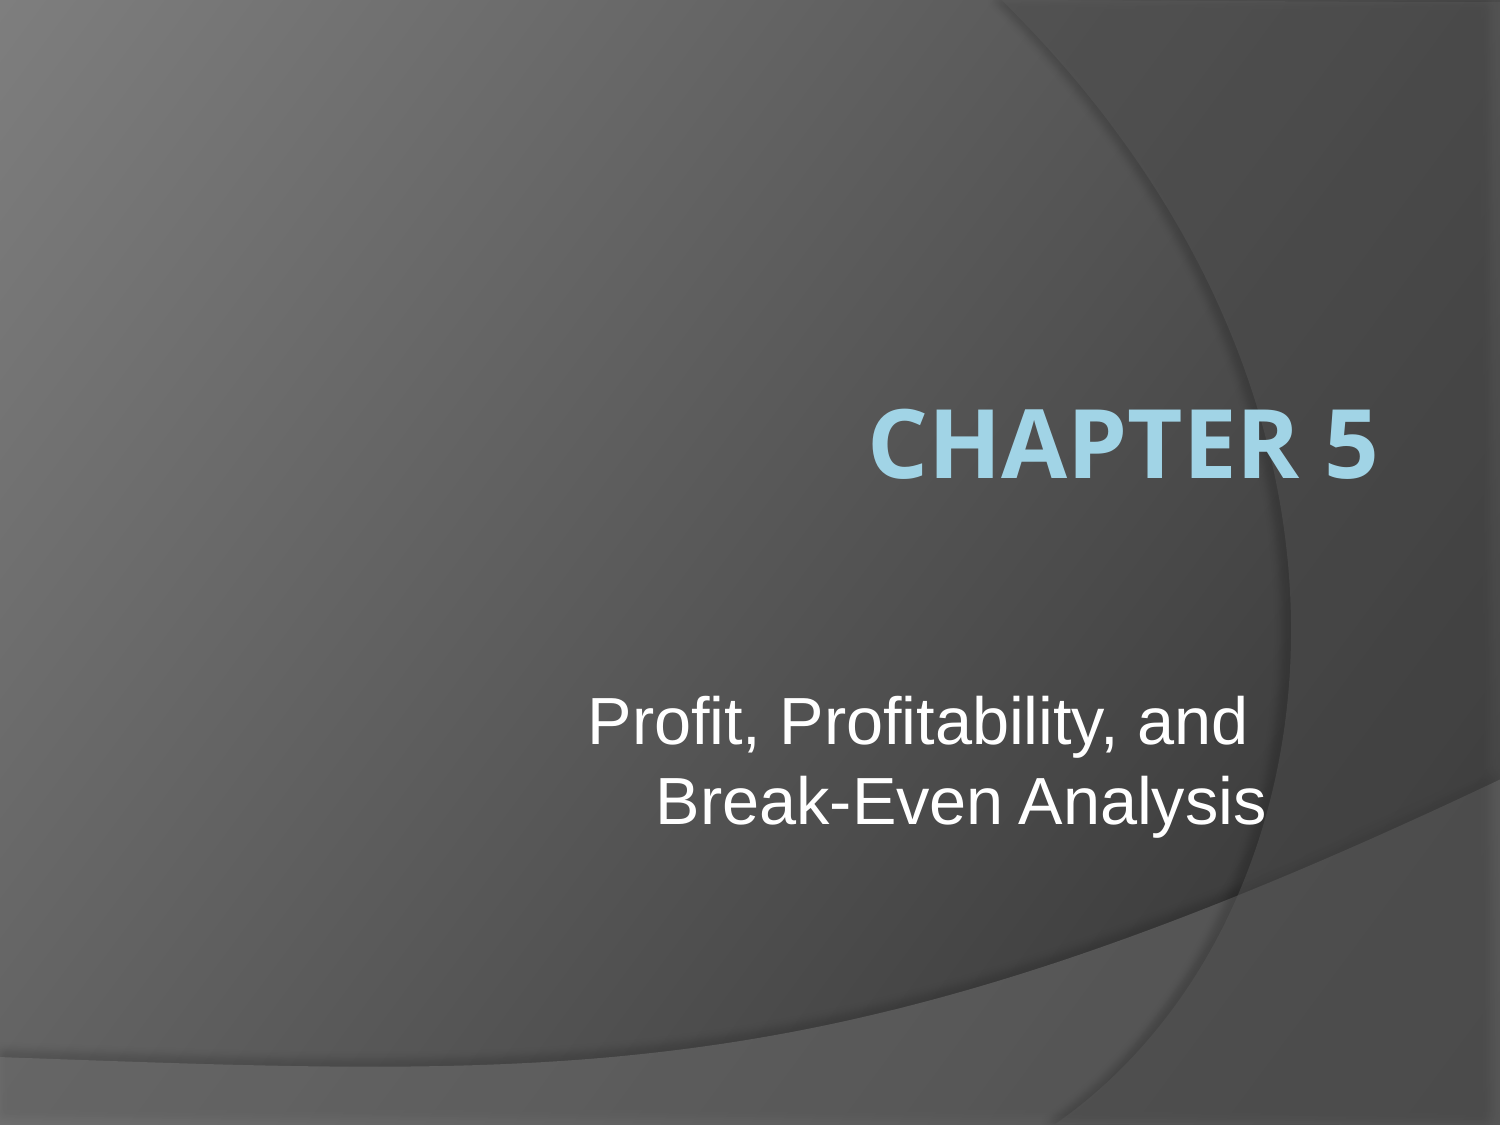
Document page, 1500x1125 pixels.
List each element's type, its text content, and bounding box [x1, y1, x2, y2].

subtitle Profit, Profitability, and Break-Even Analysis [225, 549, 1275, 838]
title Chapter 5 [112, 375, 1388, 563]
